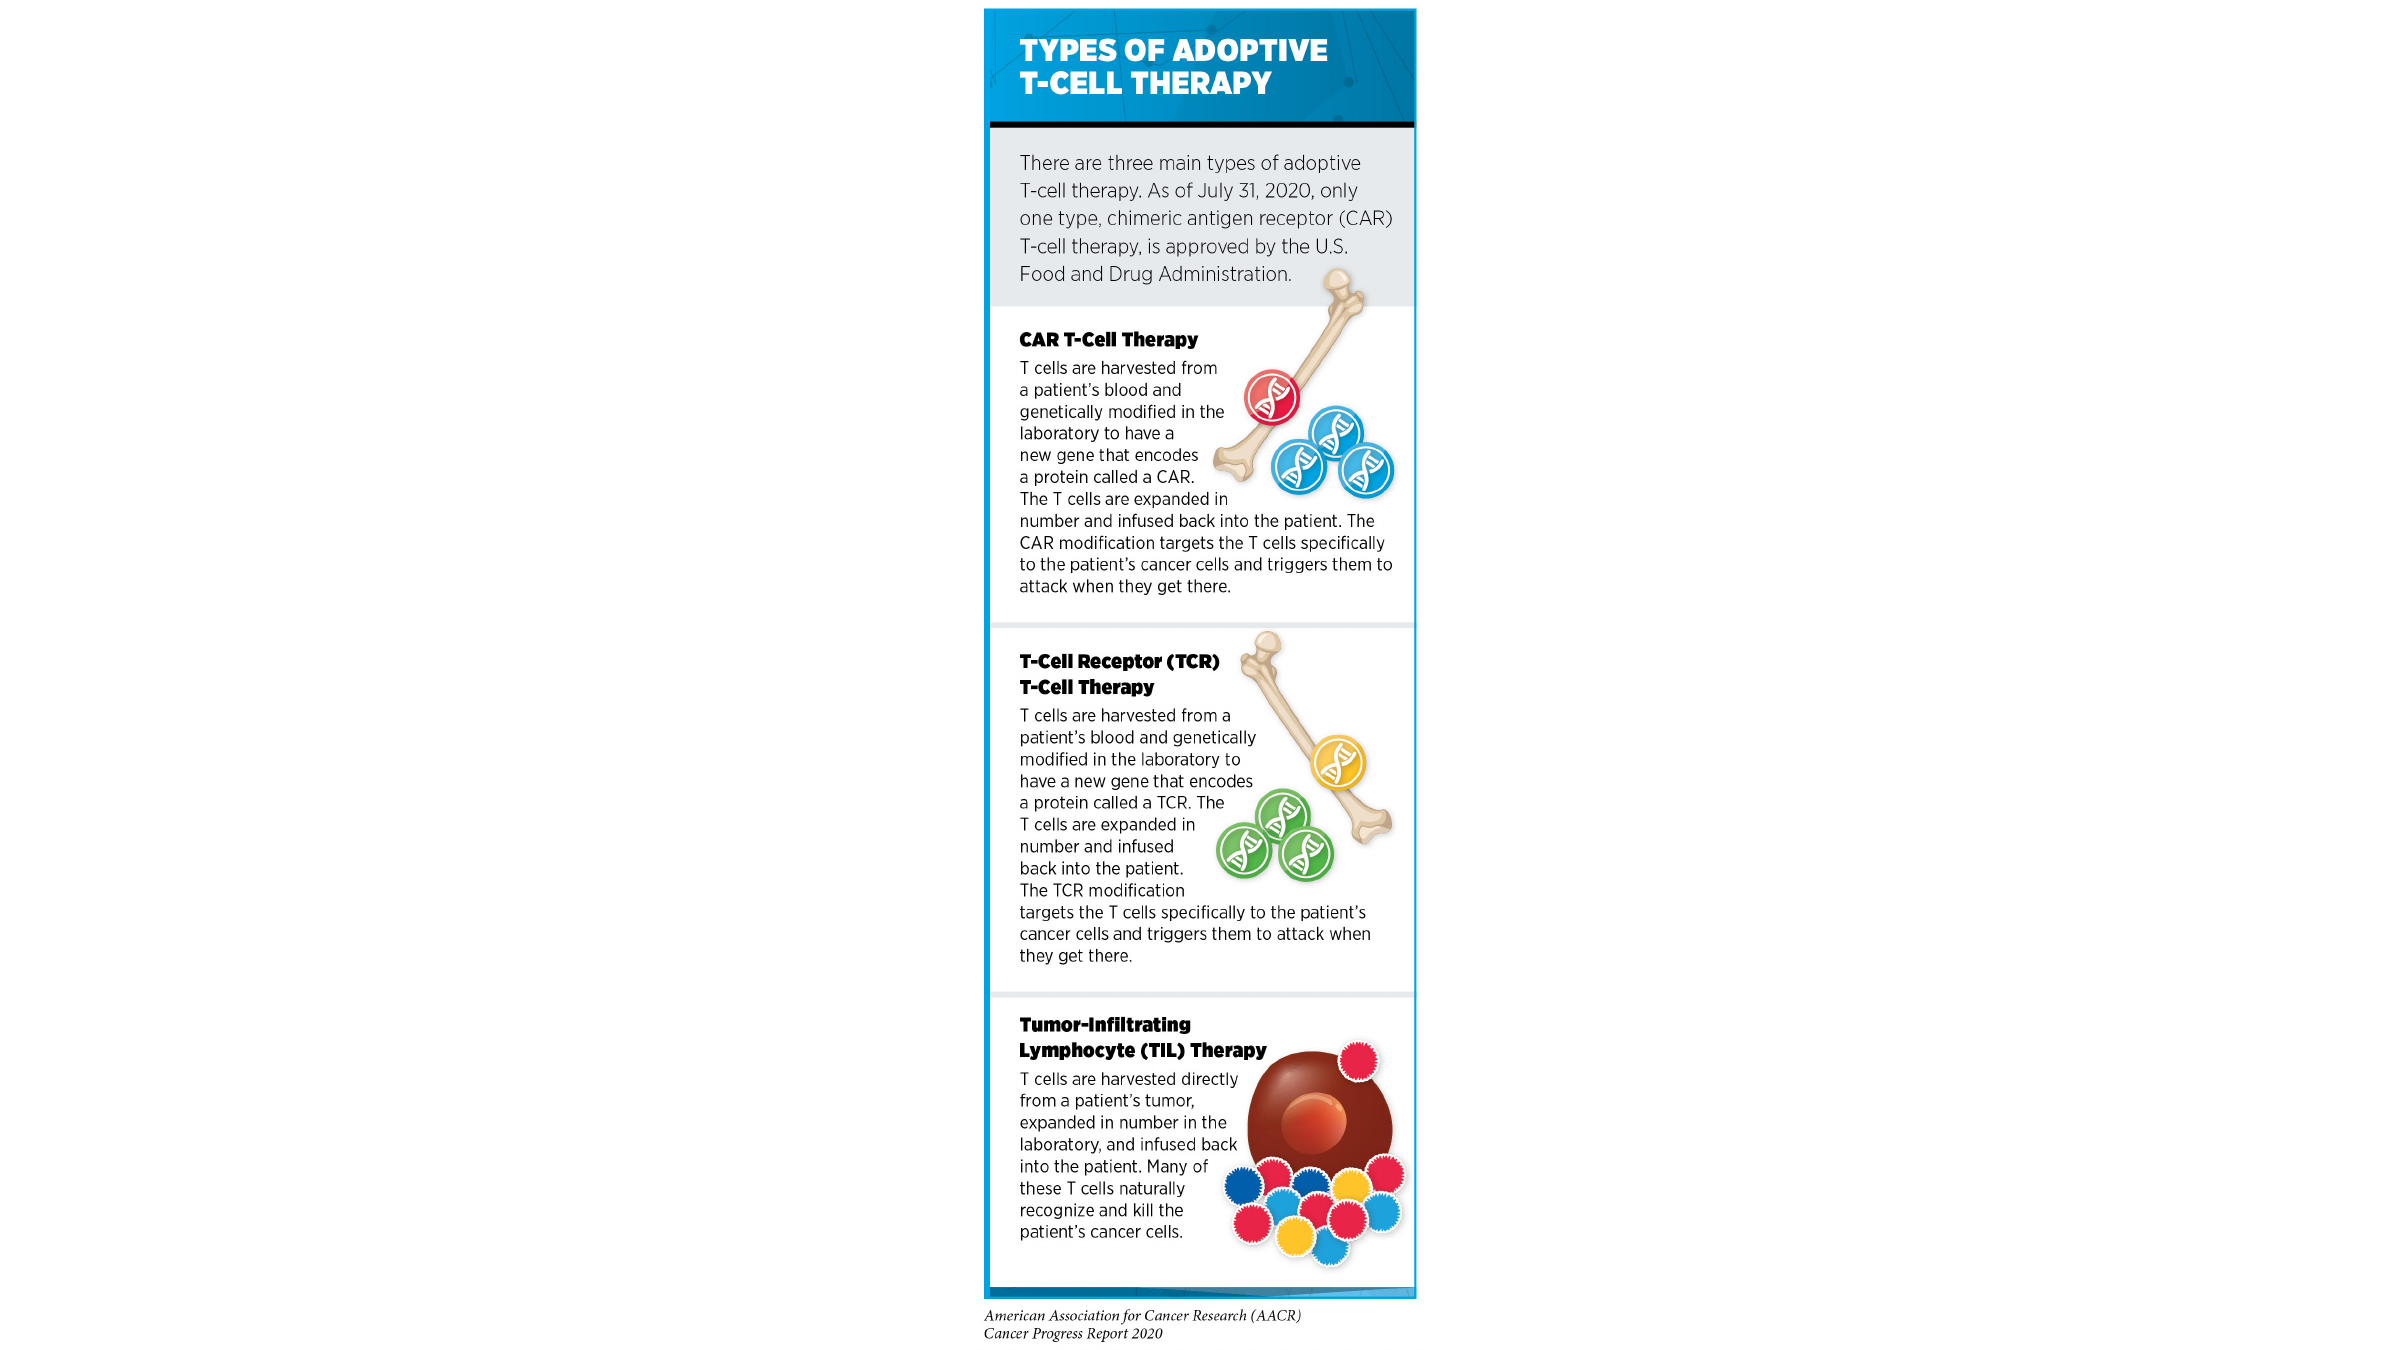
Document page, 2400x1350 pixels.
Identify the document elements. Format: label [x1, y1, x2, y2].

picture [974, 0, 1426, 1350]
